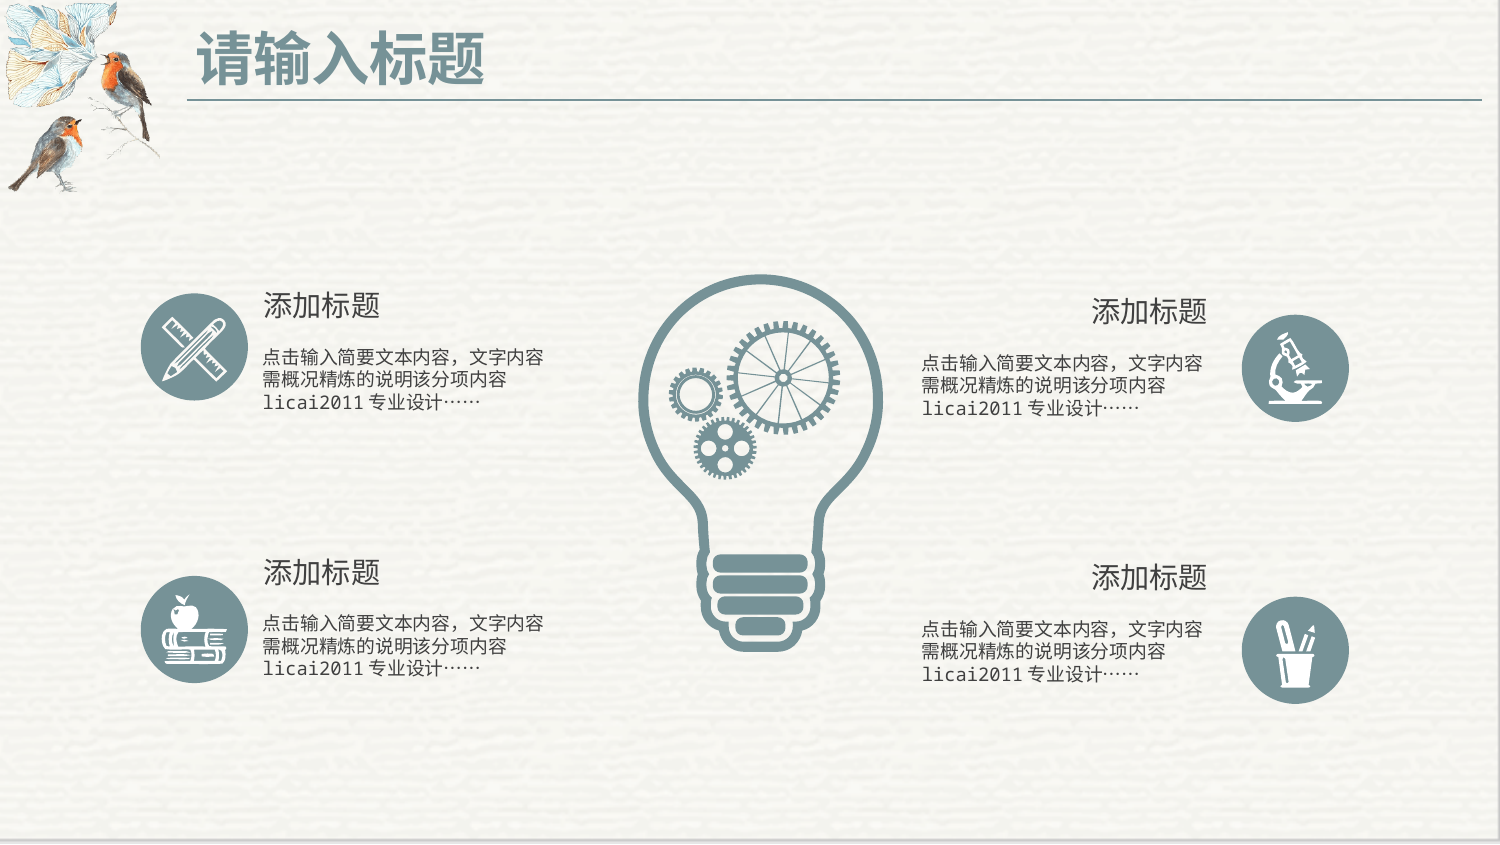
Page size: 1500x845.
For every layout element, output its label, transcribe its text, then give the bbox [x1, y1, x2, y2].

text_box 添加标题 [248, 546, 396, 597]
text_box 点击输入简要文本内容，文字内容需概况精炼的说明该分项内容licai2011专业设计…… [907, 610, 1224, 693]
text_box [1241, 314, 1350, 423]
picture [0, 0, 1500, 844]
text_box 添加标题 [1075, 286, 1223, 336]
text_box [140, 293, 249, 401]
text_box 点击输入简要文本内容，文字内容需概况精炼的说明该分项内容licai2011专业设计…… [252, 604, 565, 687]
text_box 点击输入简要文本内容，文字内容需概况精炼的说明该分项内容licai2011专业设计…… [907, 343, 1224, 427]
text_box 添加标题 [248, 280, 396, 331]
text_box 添加标题 [1075, 552, 1223, 602]
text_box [0, 0, 1483, 201]
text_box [1241, 596, 1350, 705]
text_box 点击输入简要文本内容，文字内容需概况精炼的说明该分项内容licai2011专业设计…… [247, 338, 565, 421]
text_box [637, 274, 884, 653]
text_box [140, 575, 249, 684]
